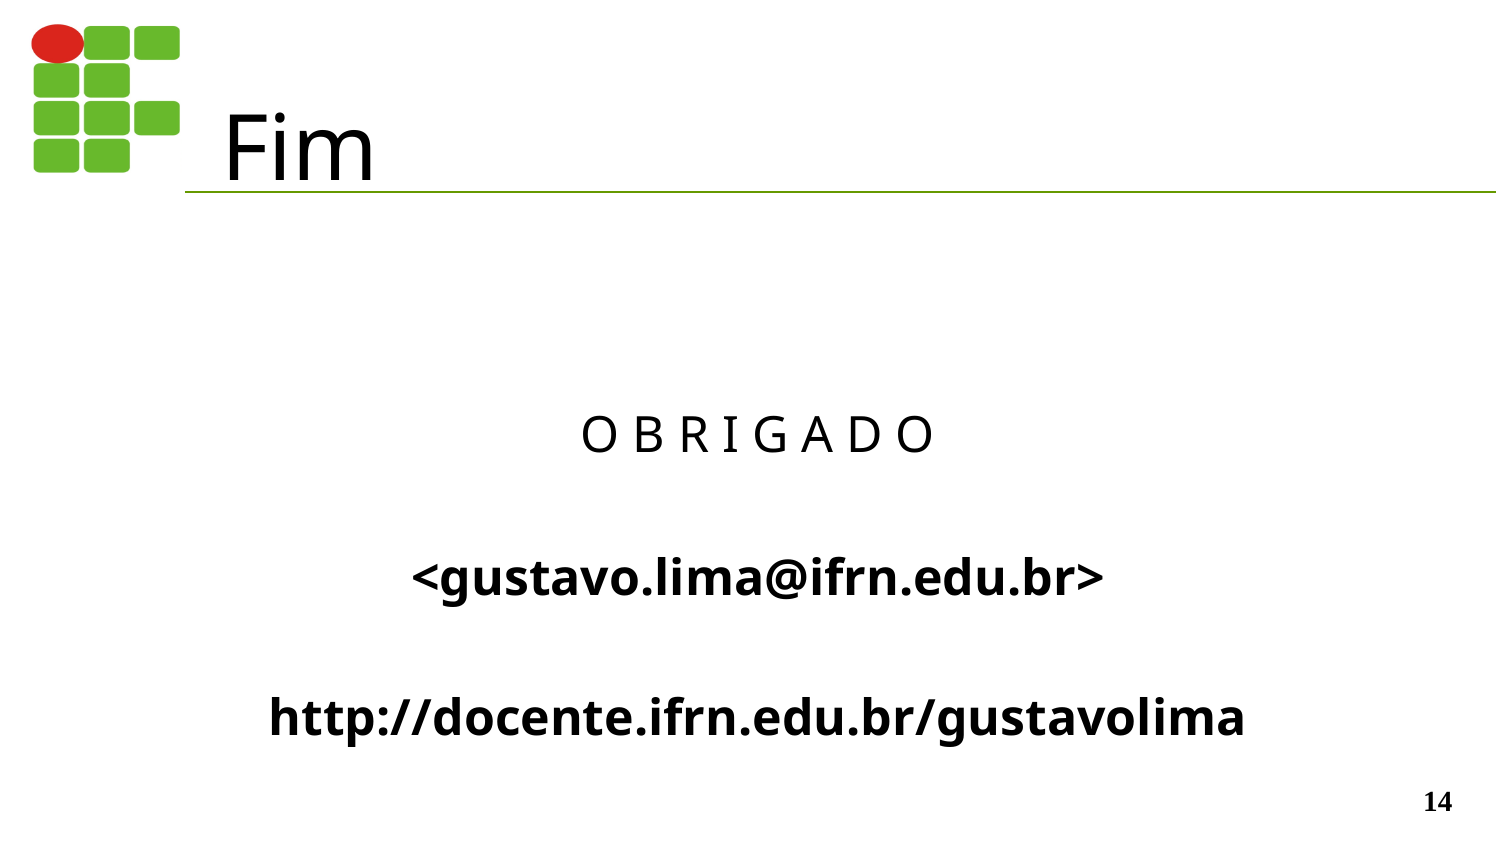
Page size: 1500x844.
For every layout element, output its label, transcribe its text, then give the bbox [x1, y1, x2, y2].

list O B R I G A D O <gustavo.lima@ifrn.edu.br> http://docente.ifrn.edu.br/gustavolima [46, 248, 1469, 755]
title Fim [206, 26, 1468, 207]
text_box ‹#› [1155, 768, 1468, 825]
picture [29, 23, 182, 174]
